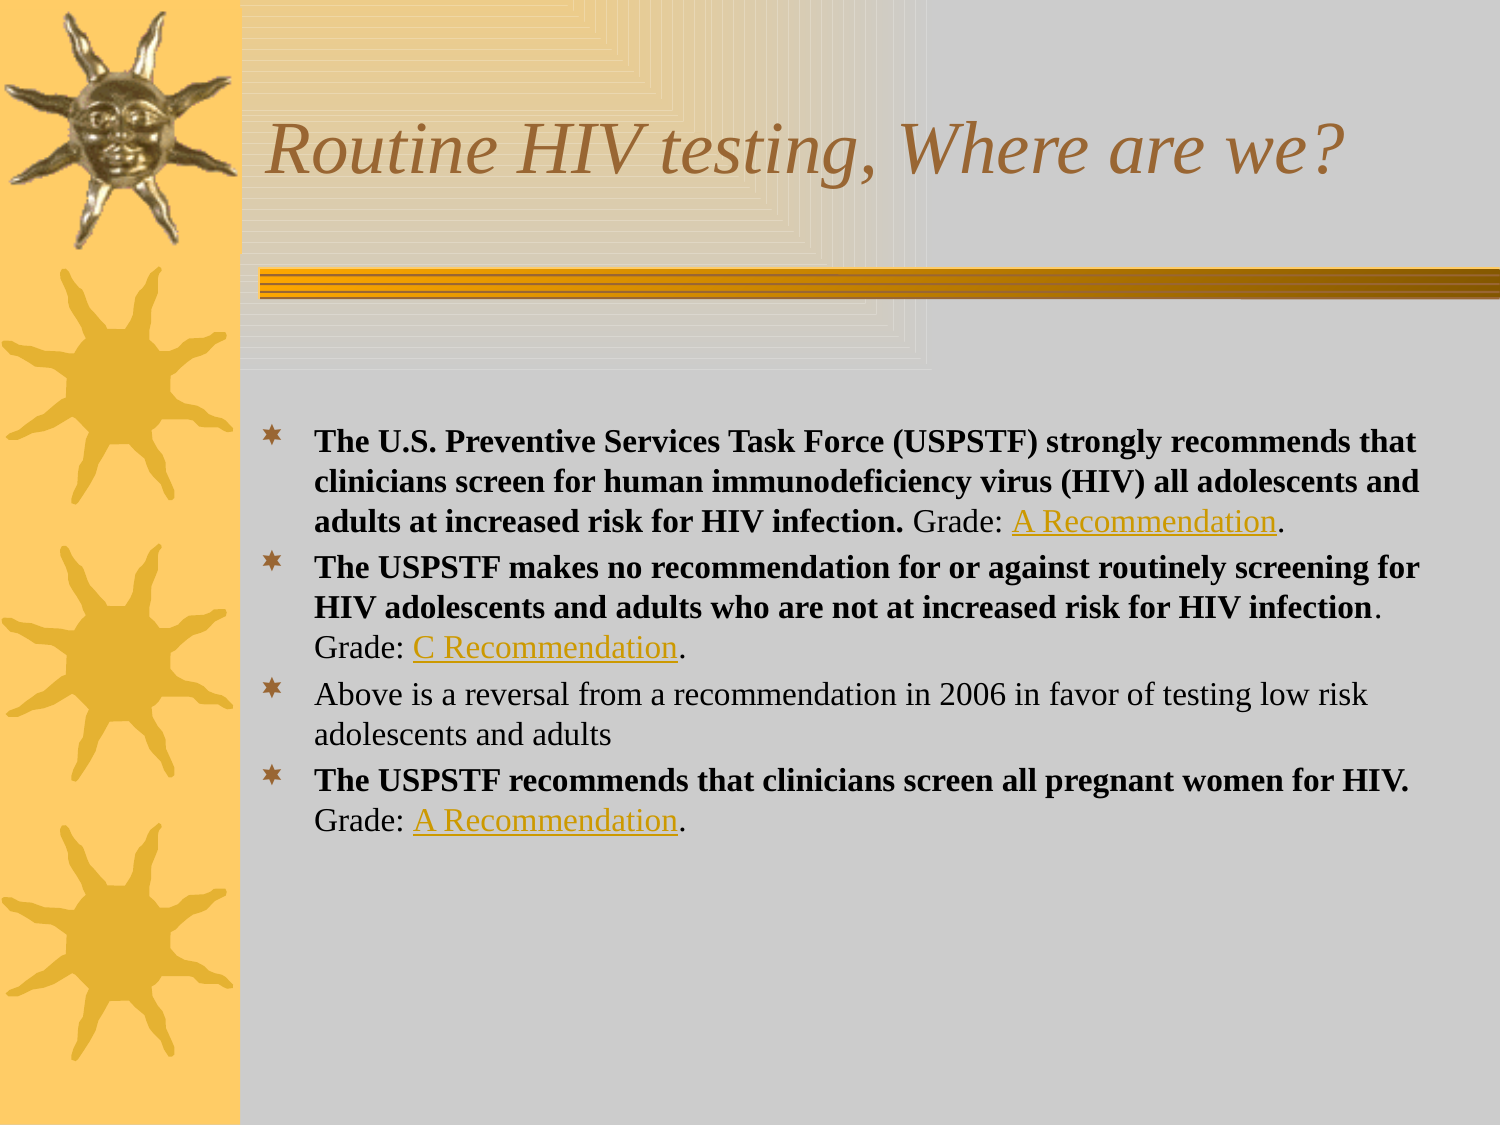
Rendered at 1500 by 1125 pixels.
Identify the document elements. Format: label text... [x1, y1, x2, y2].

title Routine HIV testing, Where are we? [250, 49, 1492, 238]
list The U.S. Preventive Services Task Force (USPSTF) strongly recommends that clinicians screen for human immunodeficiency virus (HIV) all adolescents and adults at increased risk for HIV infection. Grade: A Recommendation. The USPSTF makes no recommendation for or against routinely screening for HIV adolescents and adults who are not at increased risk for HIV infection. Grade: C Recommendation. Above is a reversal from a recommendation in 2006 in favor of testing low risk adolescents and adults The USPSTF recommends that clinicians screen all pregnant women for HIV. Grade: A Recommendation. [242, 324, 1494, 1001]
picture [1, 8, 242, 254]
